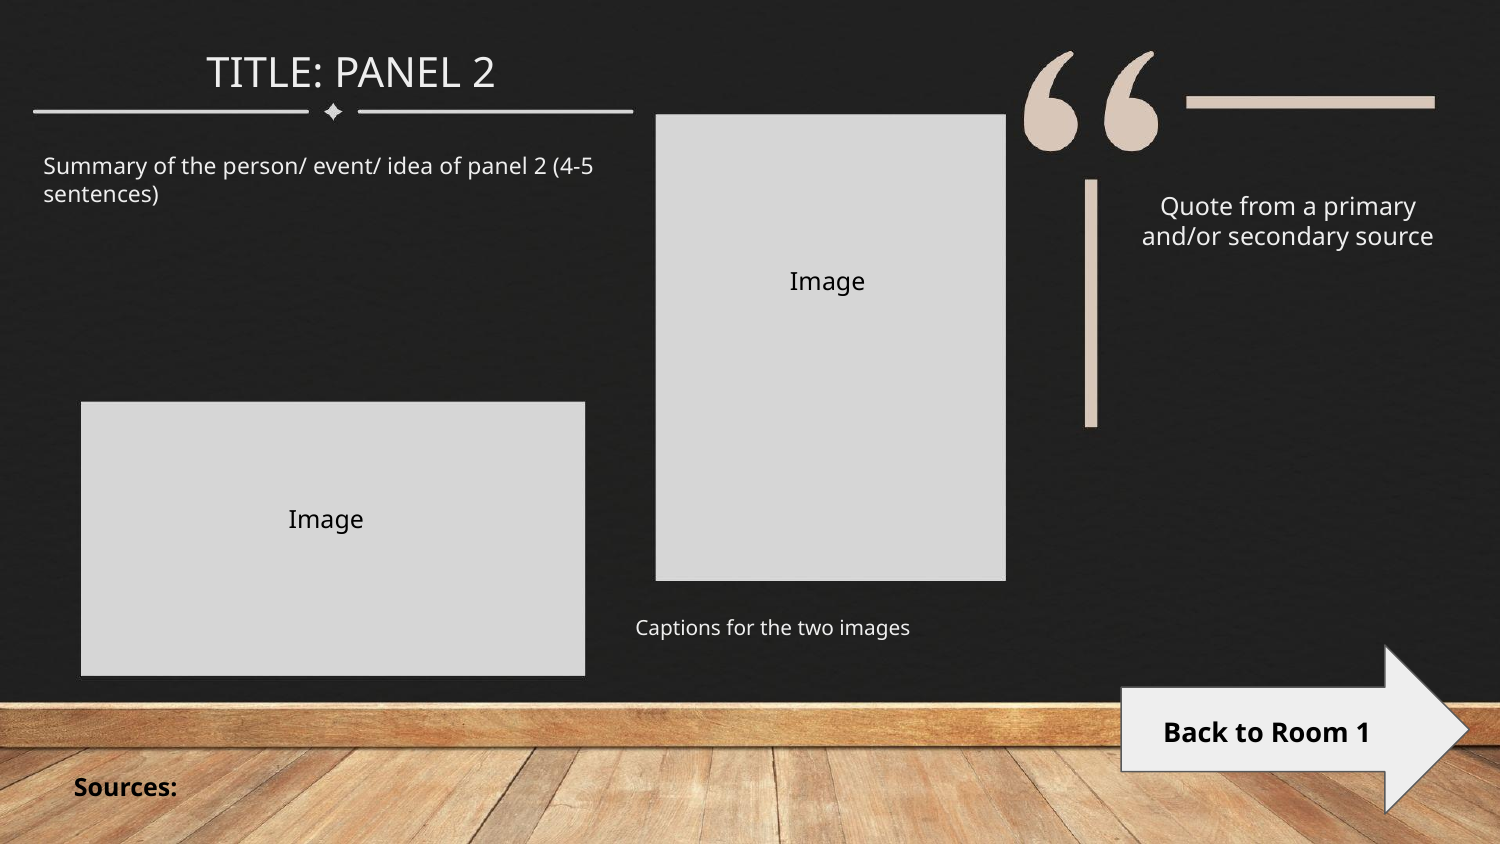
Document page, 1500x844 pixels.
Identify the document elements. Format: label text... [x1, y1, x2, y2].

text_box Image [151, 488, 502, 568]
text_box TITLE: PANEL 2 [19, 30, 683, 95]
text_box Back to Room 1 [1148, 700, 1411, 764]
text_box Sources: [58, 756, 689, 822]
picture [0, 0, 1500, 844]
text_box Quote from a primary and/or secondary source [1121, 175, 1456, 256]
text_box [1121, 645, 1470, 815]
text_box Captions for the two images [620, 599, 1060, 680]
text_box Image [652, 250, 1003, 331]
text_box Summary of the person/ event/ idea of panel 2 (4-5 sentences) [28, 136, 625, 376]
